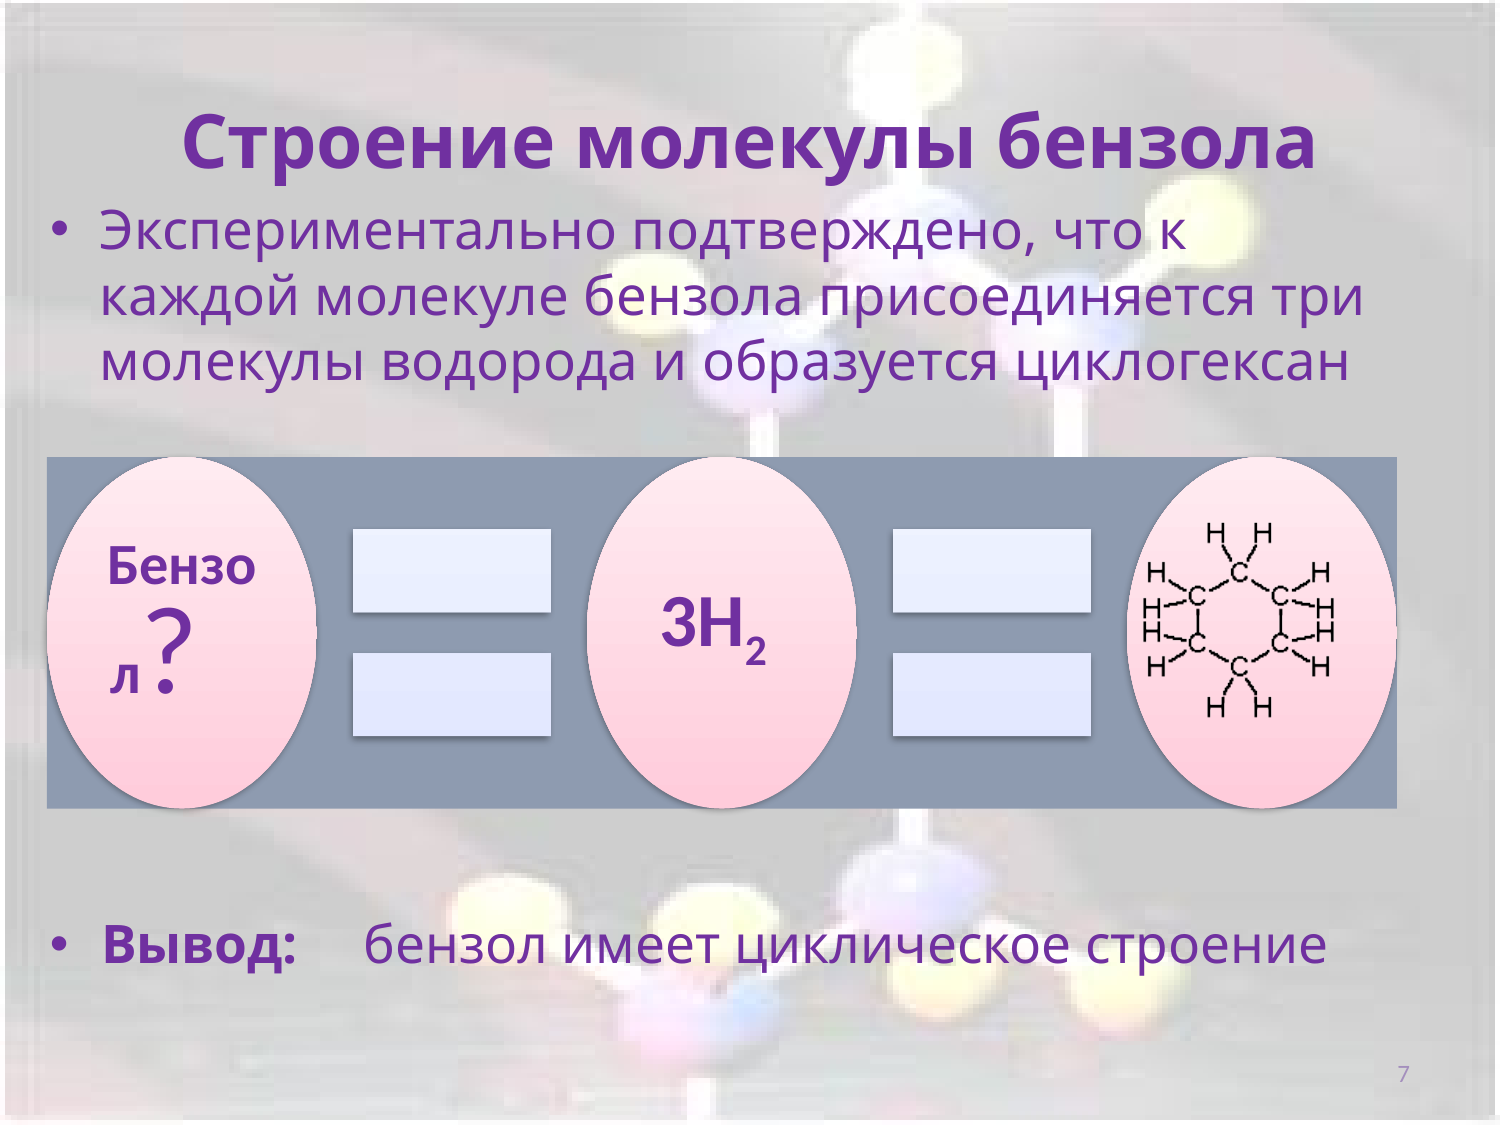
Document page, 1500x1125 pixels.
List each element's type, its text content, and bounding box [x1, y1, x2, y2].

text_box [46, 456, 1398, 809]
picture [0, 0, 1500, 1125]
title Строение молекулы бензола [74, 44, 1426, 233]
slide_number 7 [1074, 1042, 1425, 1103]
list Экспериментально подтверждено, что к каждой молекуле бензола присоединяется три молекулы водорода и образуется циклогексан [34, 187, 1386, 575]
text_box Вывод: бензол имеет циклическое строение [35, 843, 1386, 1102]
